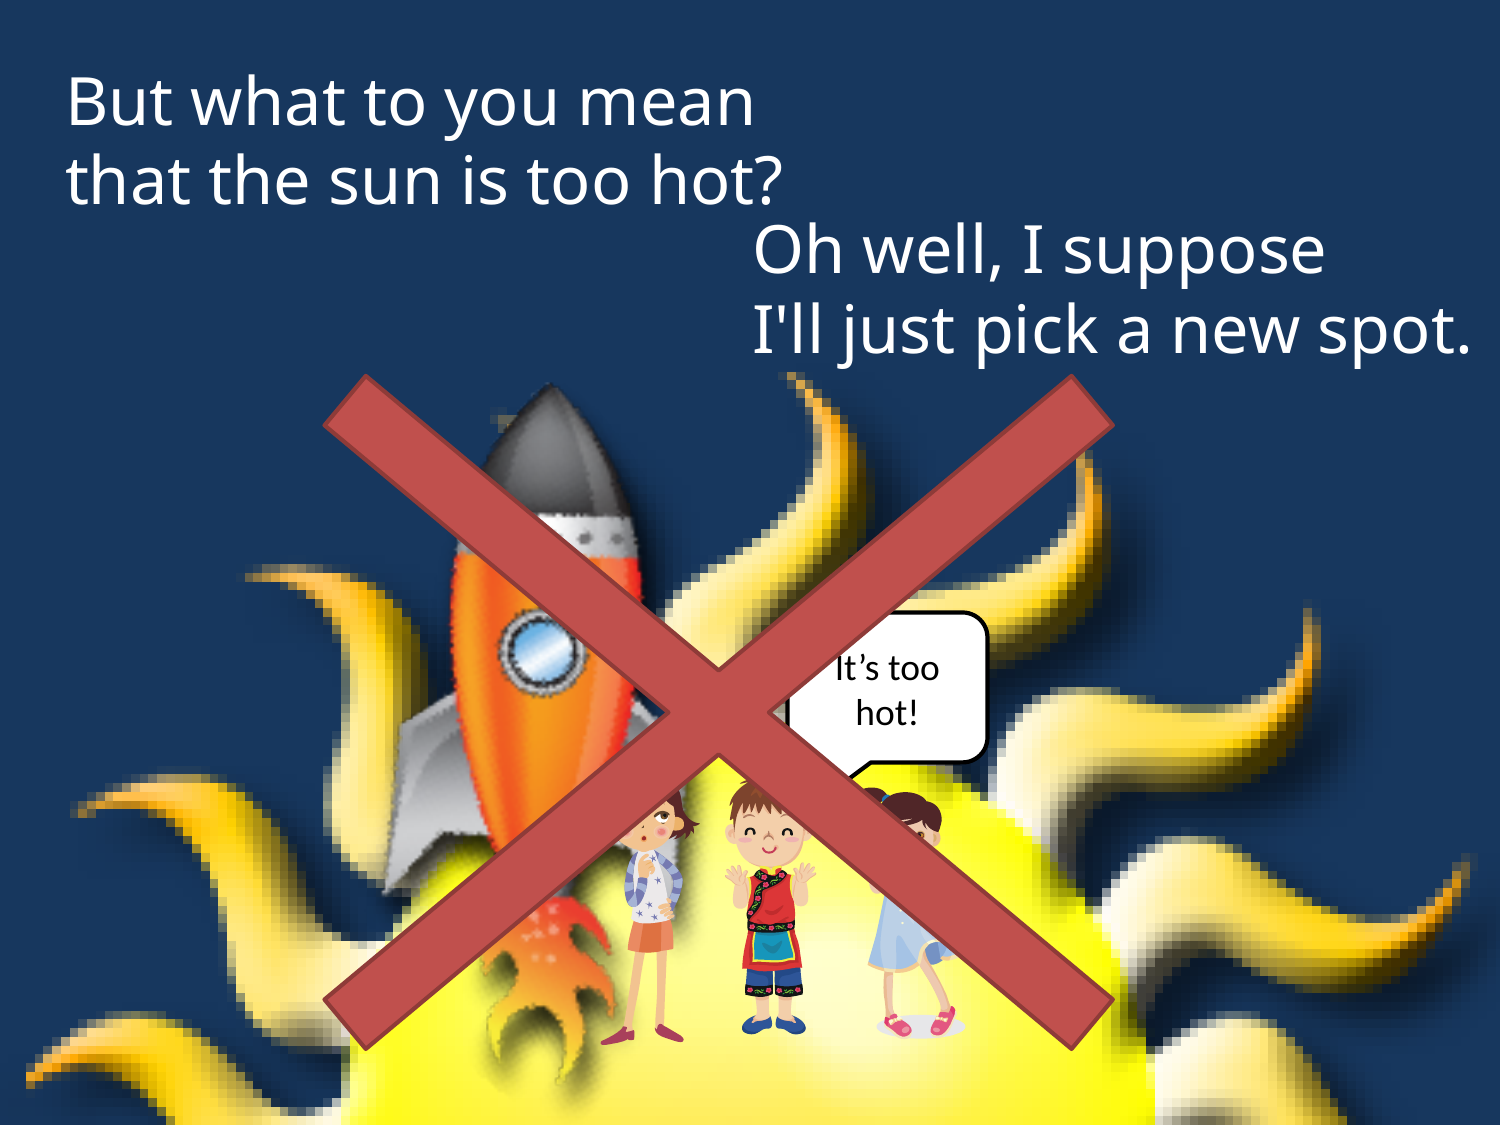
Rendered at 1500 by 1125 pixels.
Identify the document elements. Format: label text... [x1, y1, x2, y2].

picture [0, 299, 1500, 1125]
text_box But what to you mean that the sun is too hot? [50, 50, 900, 226]
text_box Oh well, I suppose I'll just pick a new spot. [737, 199, 1500, 335]
